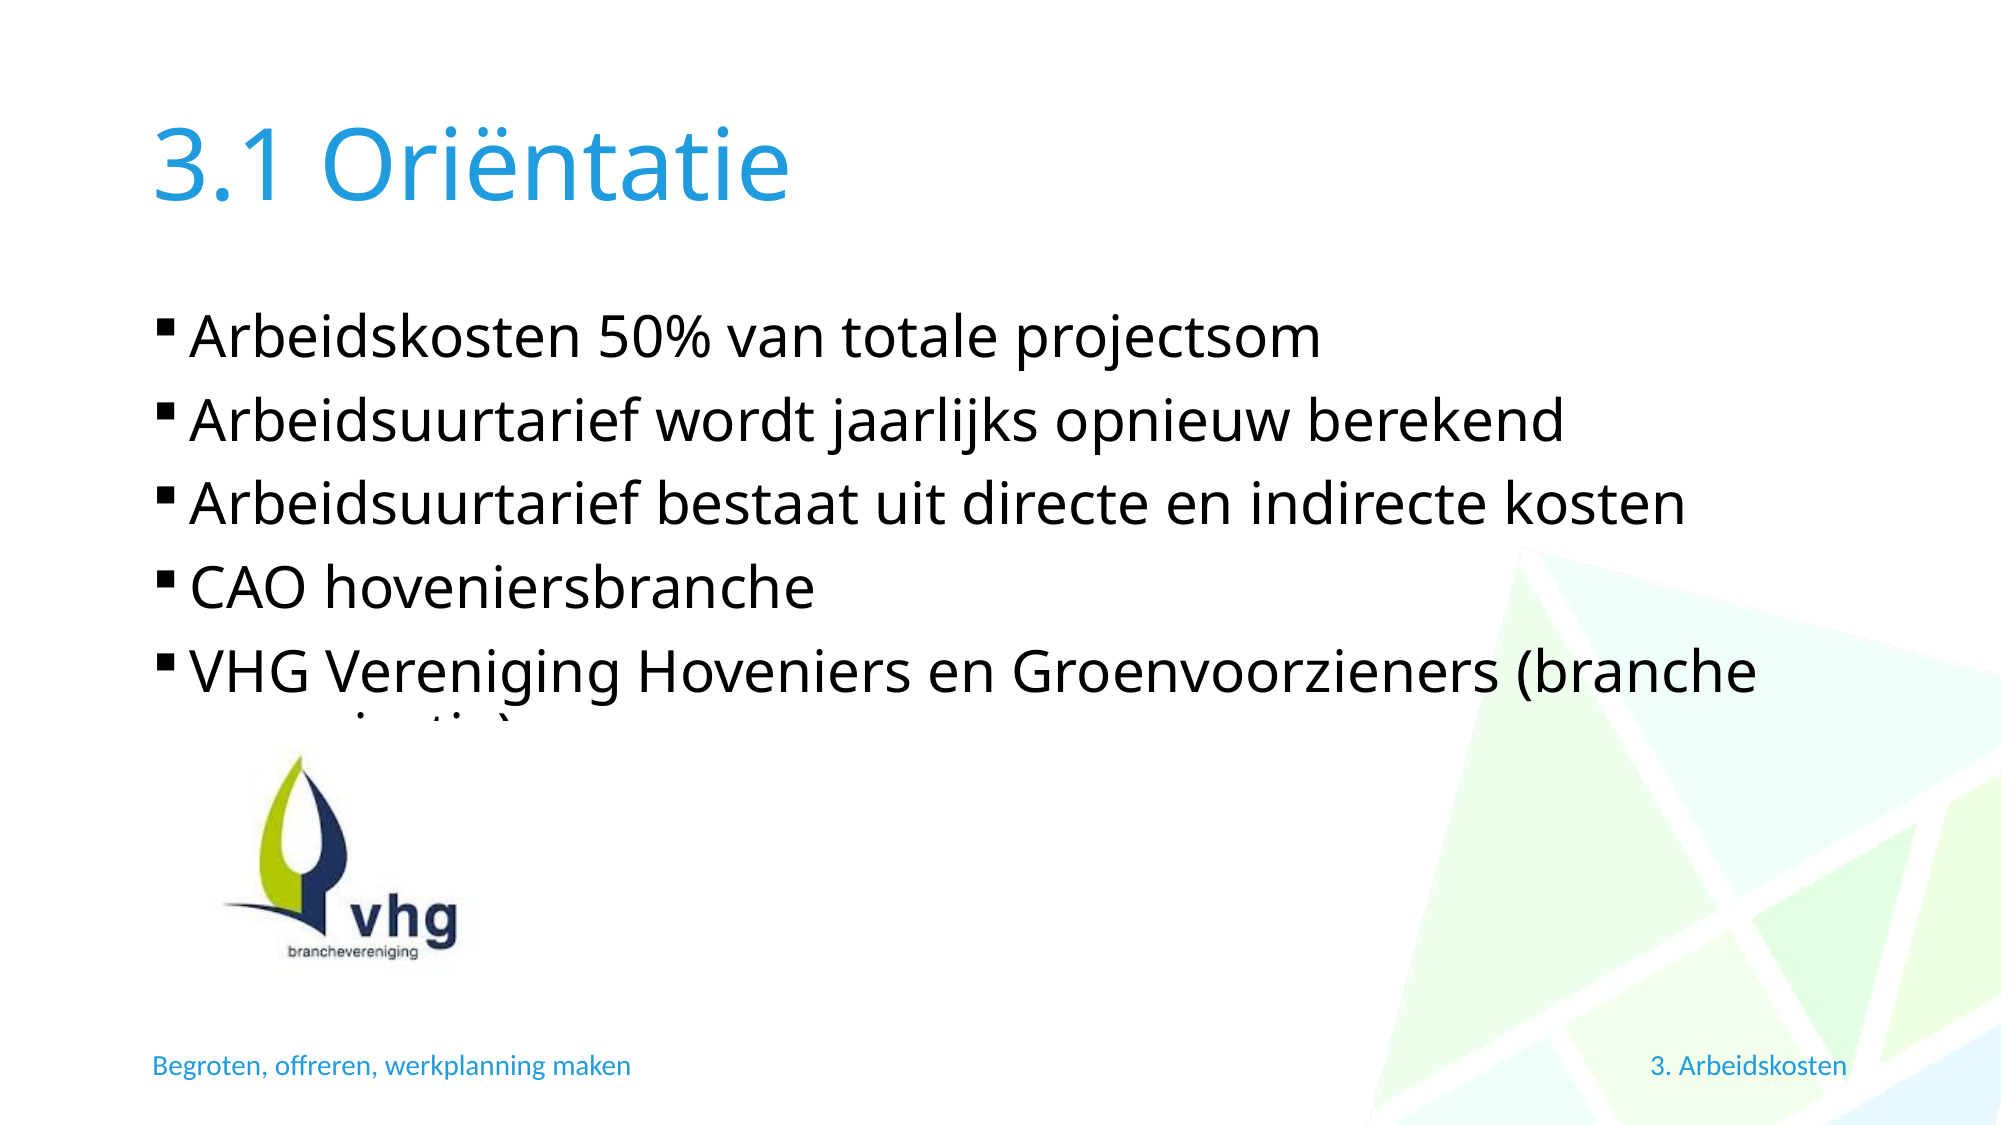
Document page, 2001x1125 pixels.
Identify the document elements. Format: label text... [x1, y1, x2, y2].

list Begroten, offreren, werkplanning maken [137, 1042, 664, 1087]
picture [102, 721, 554, 996]
title 3.1 Oriëntatie [137, 59, 1863, 278]
list Arbeidskosten 50% van totale projectsom Arbeidsuurtarief wordt jaarlijks opnieuw berekend Arbeidsuurtarief bestaat uit directe en indirecte kosten CAO hoveniersbranche VHG Vereniging Hoveniers en Groenvoorzieners (branche organisatie) [137, 299, 1863, 1014]
list 3. Arbeidskosten [1412, 1042, 1863, 1103]
